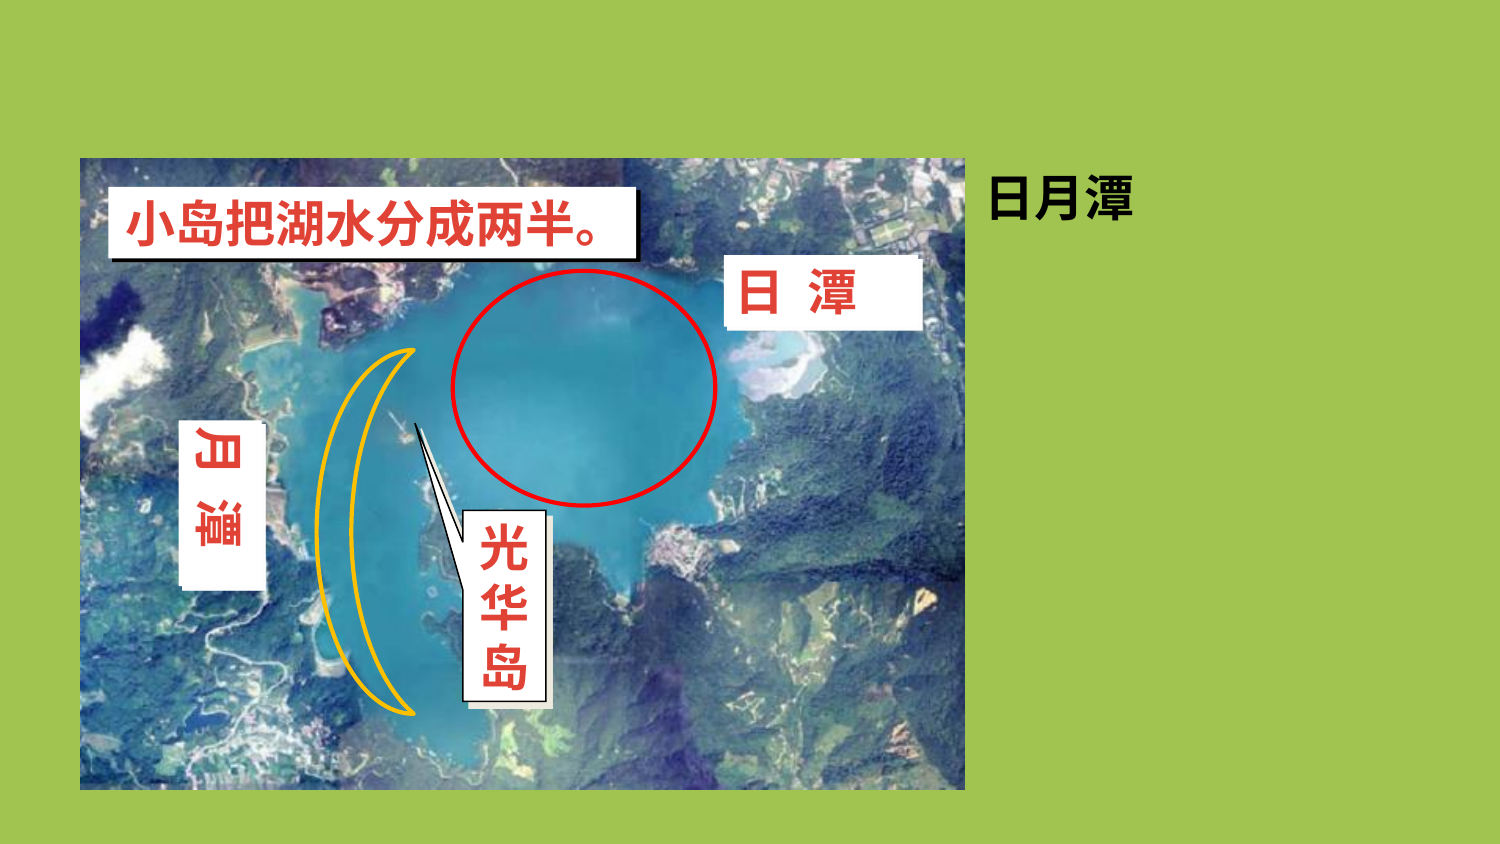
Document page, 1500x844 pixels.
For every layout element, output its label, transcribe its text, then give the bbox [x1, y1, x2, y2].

picture [80, 158, 965, 790]
text_box 日月潭 [973, 130, 1192, 233]
